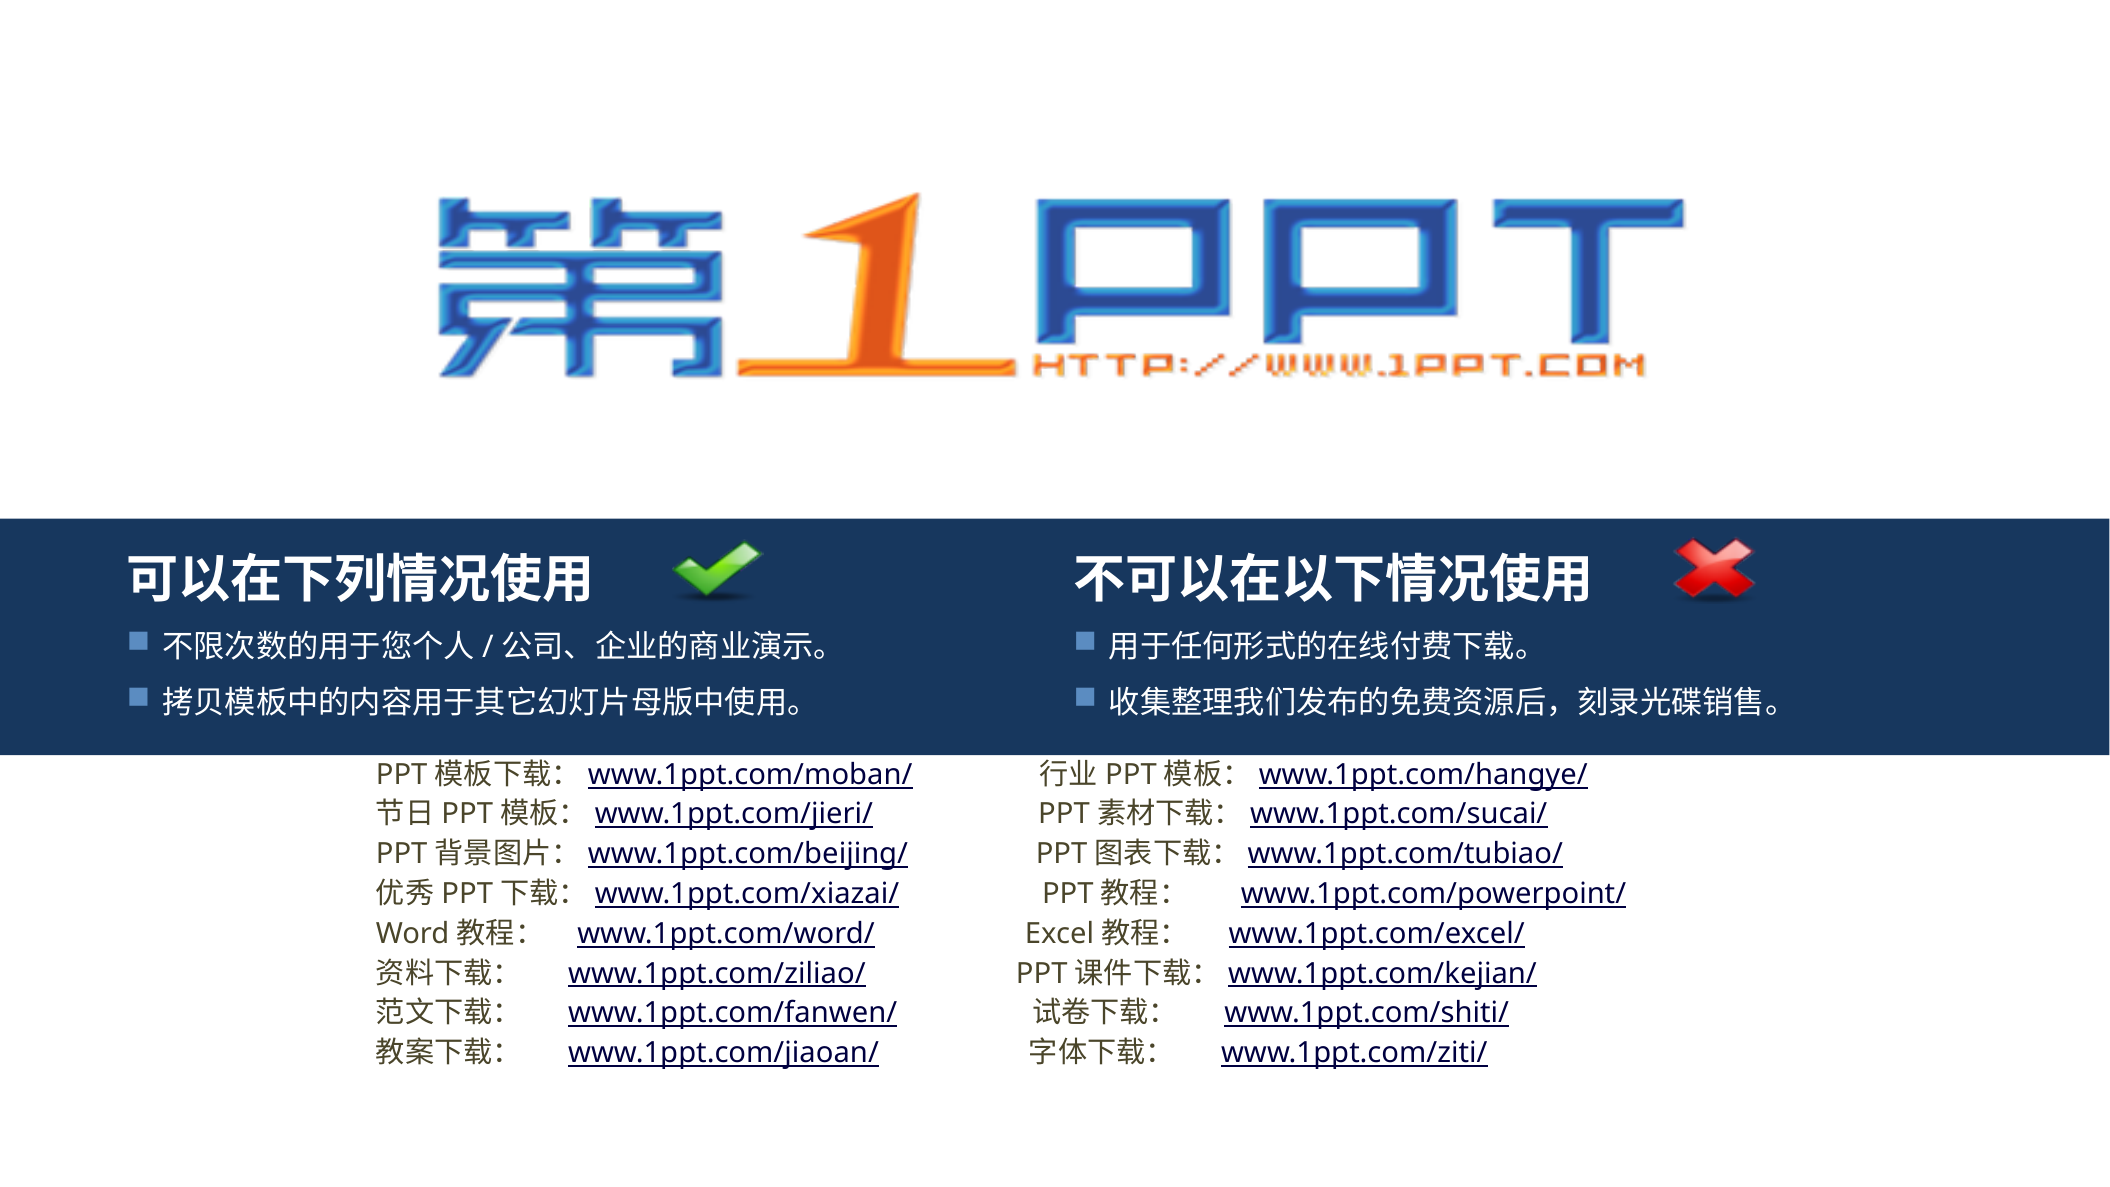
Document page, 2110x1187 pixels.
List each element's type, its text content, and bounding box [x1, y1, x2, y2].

text_box [0, 518, 2110, 756]
text_box PPT模板下载：www.1ppt.com/moban/ 行业PPT模板：www.1ppt.com/hangye/ 节日PPT模板：www.1ppt.com/jieri/ PPT素材下载：www.1ppt.com/sucai/ PPT背景图片：www.1ppt.com/beijing/ PPT图表下载：www.1ppt.com/tubiao/ 优秀PPT下载：www.1ppt.com/xiazai/ PPT教程： www.1ppt.com/powerpoint/ Word教程： www.1ppt.com/word/ Excel教程： www.1ppt.com/excel/ 资料下载： www.1ppt.com/ziliao/ PPT课件下载：www.1ppt.com/kejian/ 范文下载： www.1ppt.com/fanwen/ 试卷下载： www.1ppt.com/shiti/ 教案下载： www.1ppt.com/jiaoan/ 字体下载： www.1ppt.com/ziti/ [355, 804, 1848, 1063]
picture [189, 54, 1969, 519]
text_box 可以在下列情况使用 不限次数的用于您个人/公司、企业的商业演示。 拷贝模板中的内容用于其它幻灯片母版中使用。 [107, 535, 1055, 816]
text_box 不可以在以下情况使用 用于任何形式的在线付费下载。 收集整理我们发布的免费资源后，刻录光碟销售。 [1054, 535, 2002, 804]
picture [672, 535, 764, 605]
picture [1668, 535, 1760, 605]
